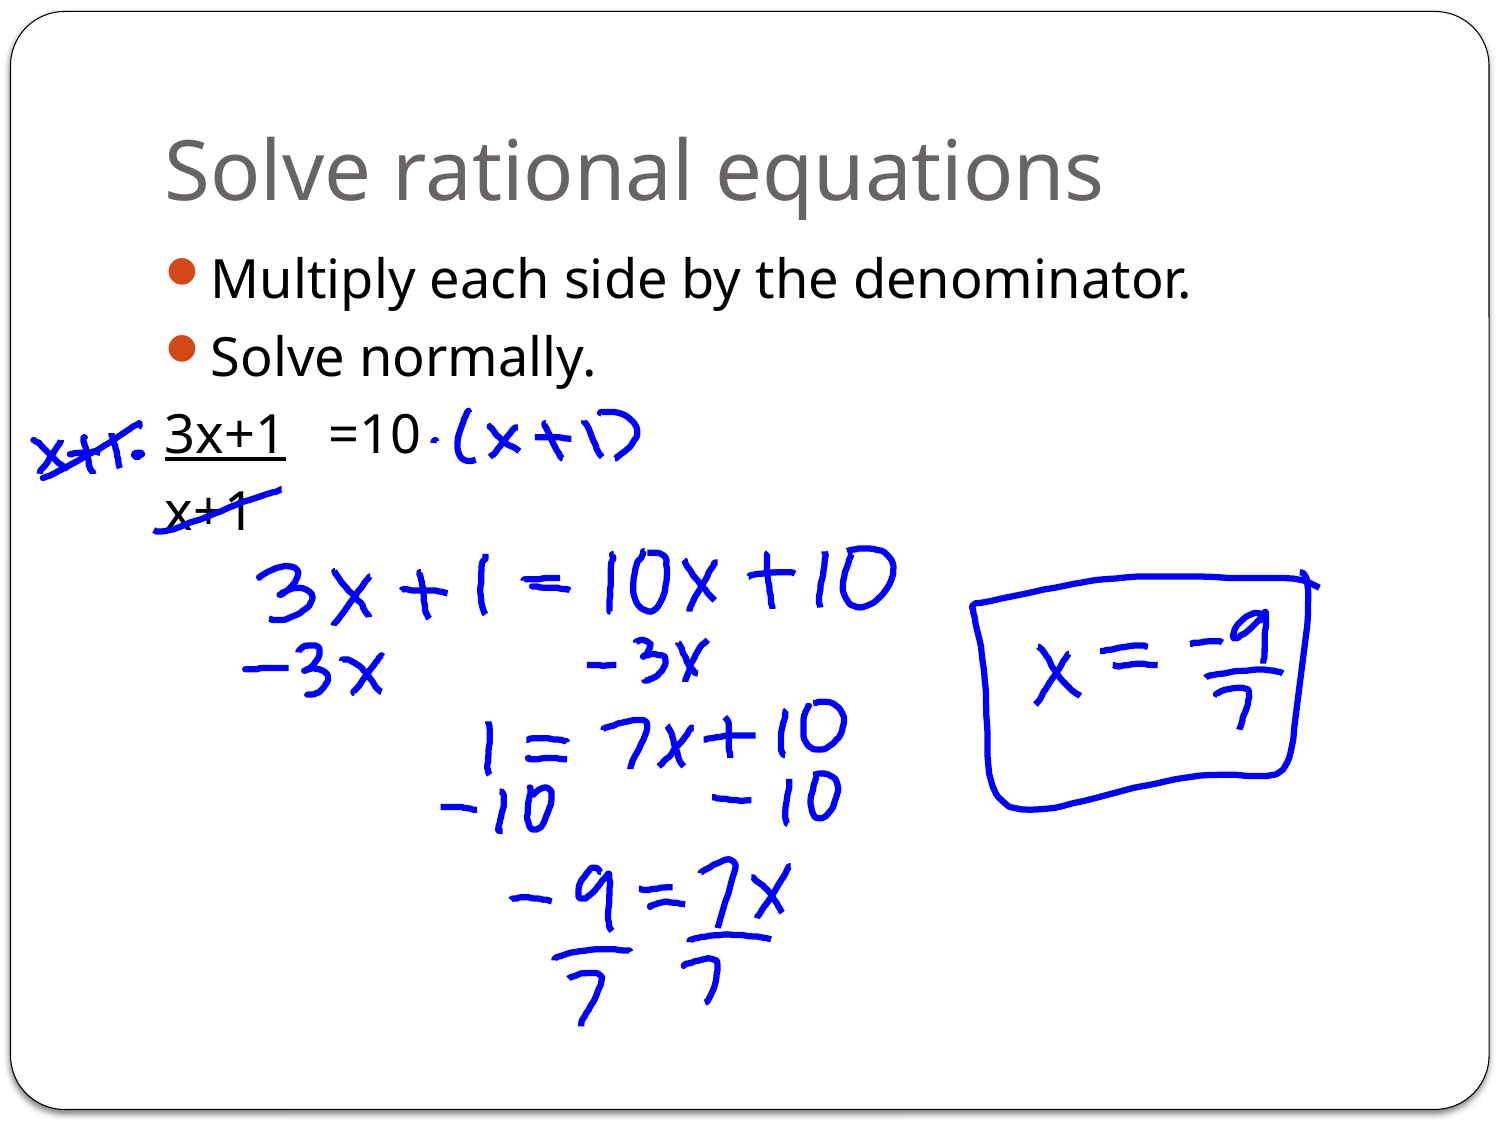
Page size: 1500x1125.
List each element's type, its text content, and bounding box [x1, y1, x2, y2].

list Multiply each side by the denominator. Solve normally. 3x+1 =10 x+1 [150, 237, 1425, 988]
text_box [332, 575, 371, 626]
text_box [553, 948, 632, 961]
text_box [675, 749, 685, 767]
text_box [153, 488, 282, 533]
text_box [658, 726, 694, 767]
text_box [688, 933, 772, 943]
text_box [599, 411, 639, 460]
text_box [703, 587, 716, 601]
text_box [32, 439, 51, 456]
text_box [818, 551, 827, 608]
text_box [553, 436, 572, 440]
text_box [258, 565, 314, 621]
text_box [638, 886, 673, 891]
text_box [577, 866, 613, 932]
text_box [113, 441, 121, 469]
text_box [677, 642, 691, 667]
text_box [133, 452, 143, 458]
text_box [333, 570, 355, 596]
text_box [700, 858, 737, 929]
text_box [692, 667, 699, 675]
text_box [703, 734, 756, 741]
text_box [583, 420, 603, 458]
text_box [802, 700, 845, 751]
text_box [504, 440, 520, 452]
text_box [666, 725, 676, 747]
text_box [486, 721, 491, 776]
text_box [497, 790, 505, 832]
text_box [712, 796, 752, 802]
text_box [526, 786, 553, 831]
text_box [526, 737, 568, 743]
text_box [456, 409, 476, 462]
text_box [425, 589, 448, 595]
text_box [42, 422, 141, 479]
text_box [809, 772, 839, 820]
text_box [608, 553, 615, 613]
text_box [635, 639, 667, 682]
text_box [531, 585, 571, 592]
text_box [479, 553, 487, 615]
text_box [82, 436, 89, 454]
text_box [684, 639, 709, 682]
text_box [352, 654, 384, 694]
text_box [632, 550, 668, 613]
text_box [780, 709, 788, 756]
text_box [297, 644, 329, 696]
text_box [489, 425, 505, 441]
text_box [440, 806, 478, 811]
text_box [688, 561, 718, 612]
text_box [683, 957, 719, 1004]
text_box [543, 422, 564, 460]
text_box [748, 571, 766, 578]
text_box [355, 597, 370, 618]
text_box [366, 675, 382, 693]
text_box [756, 865, 791, 919]
text_box [341, 658, 367, 678]
text_box [568, 972, 603, 1027]
text_box [39, 440, 62, 474]
text_box [770, 571, 796, 576]
text_box [527, 757, 568, 761]
text_box [766, 552, 774, 609]
text_box [602, 719, 648, 770]
text_box [683, 559, 702, 585]
text_box [971, 571, 1320, 811]
text_box [418, 571, 430, 620]
text_box [842, 547, 895, 609]
text_box [751, 876, 772, 898]
text_box [784, 778, 791, 825]
text_box [724, 716, 730, 734]
text_box [522, 577, 561, 581]
text_box [244, 667, 289, 671]
text_box [510, 896, 552, 903]
text_box [771, 896, 783, 914]
text_box [649, 900, 686, 908]
text_box [86, 456, 94, 474]
text_box [400, 588, 422, 592]
title Solve rational equations [150, 45, 1425, 233]
text_box [489, 426, 518, 458]
text_box [727, 738, 731, 758]
